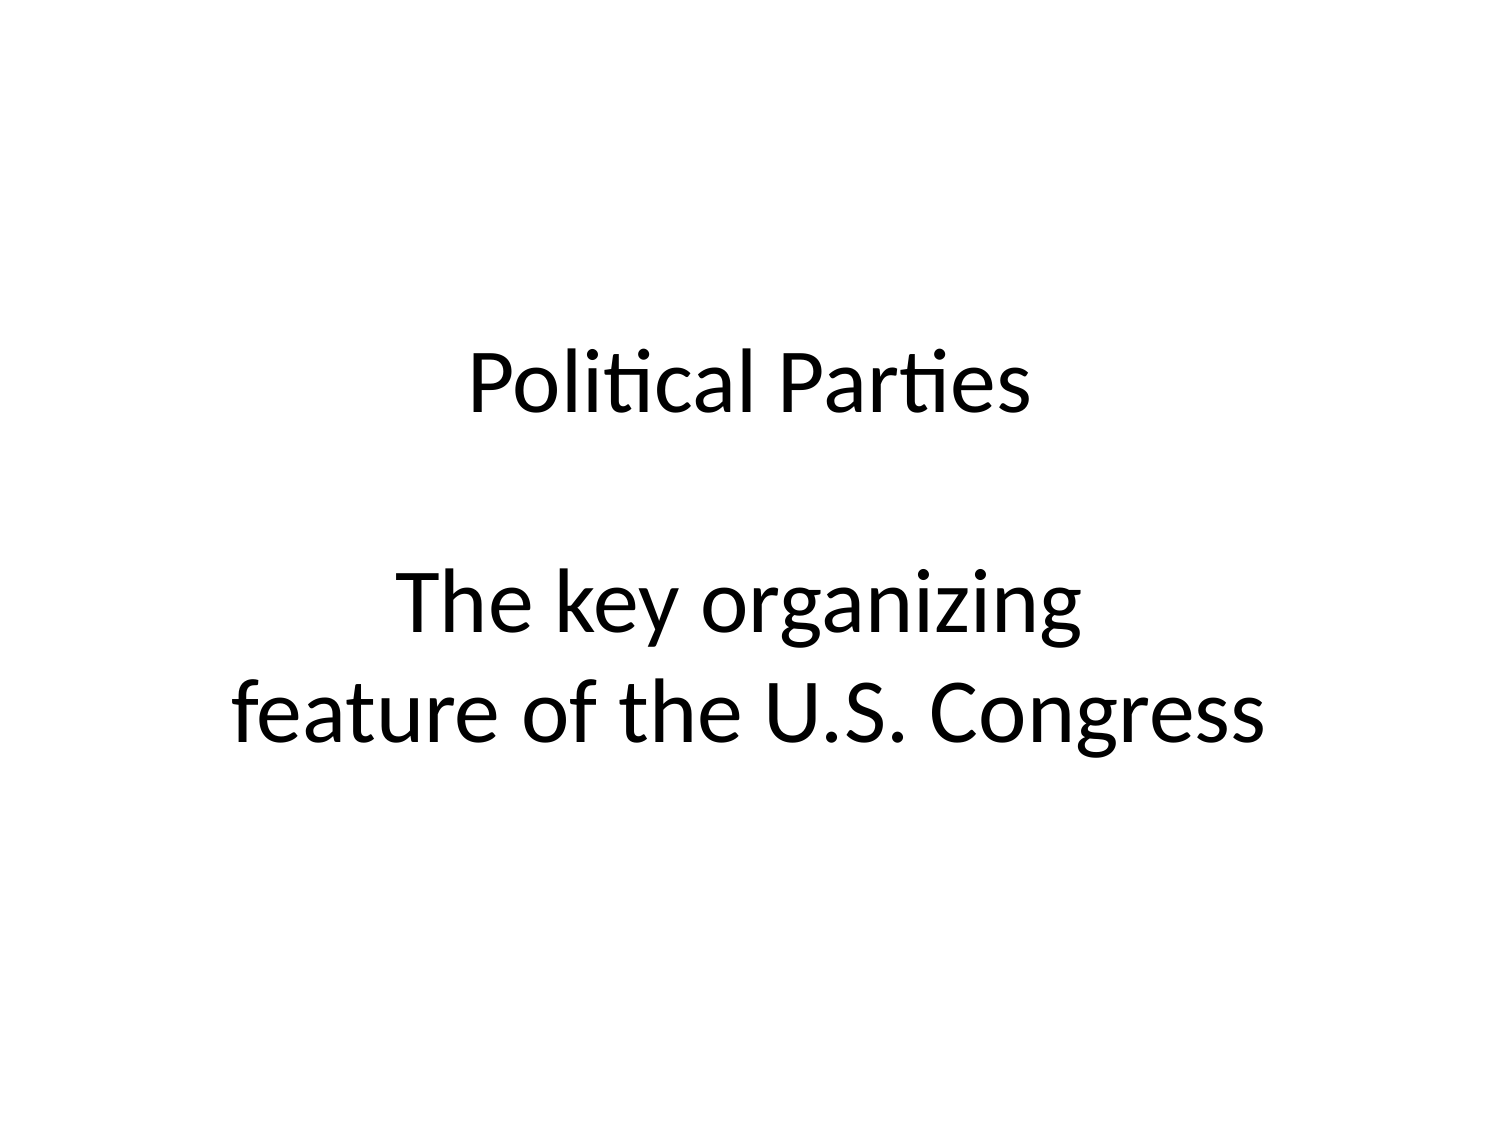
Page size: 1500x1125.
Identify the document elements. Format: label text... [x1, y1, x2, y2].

title Political Parties The key organizing feature of the U.S. Congress [74, 44, 1426, 1038]
